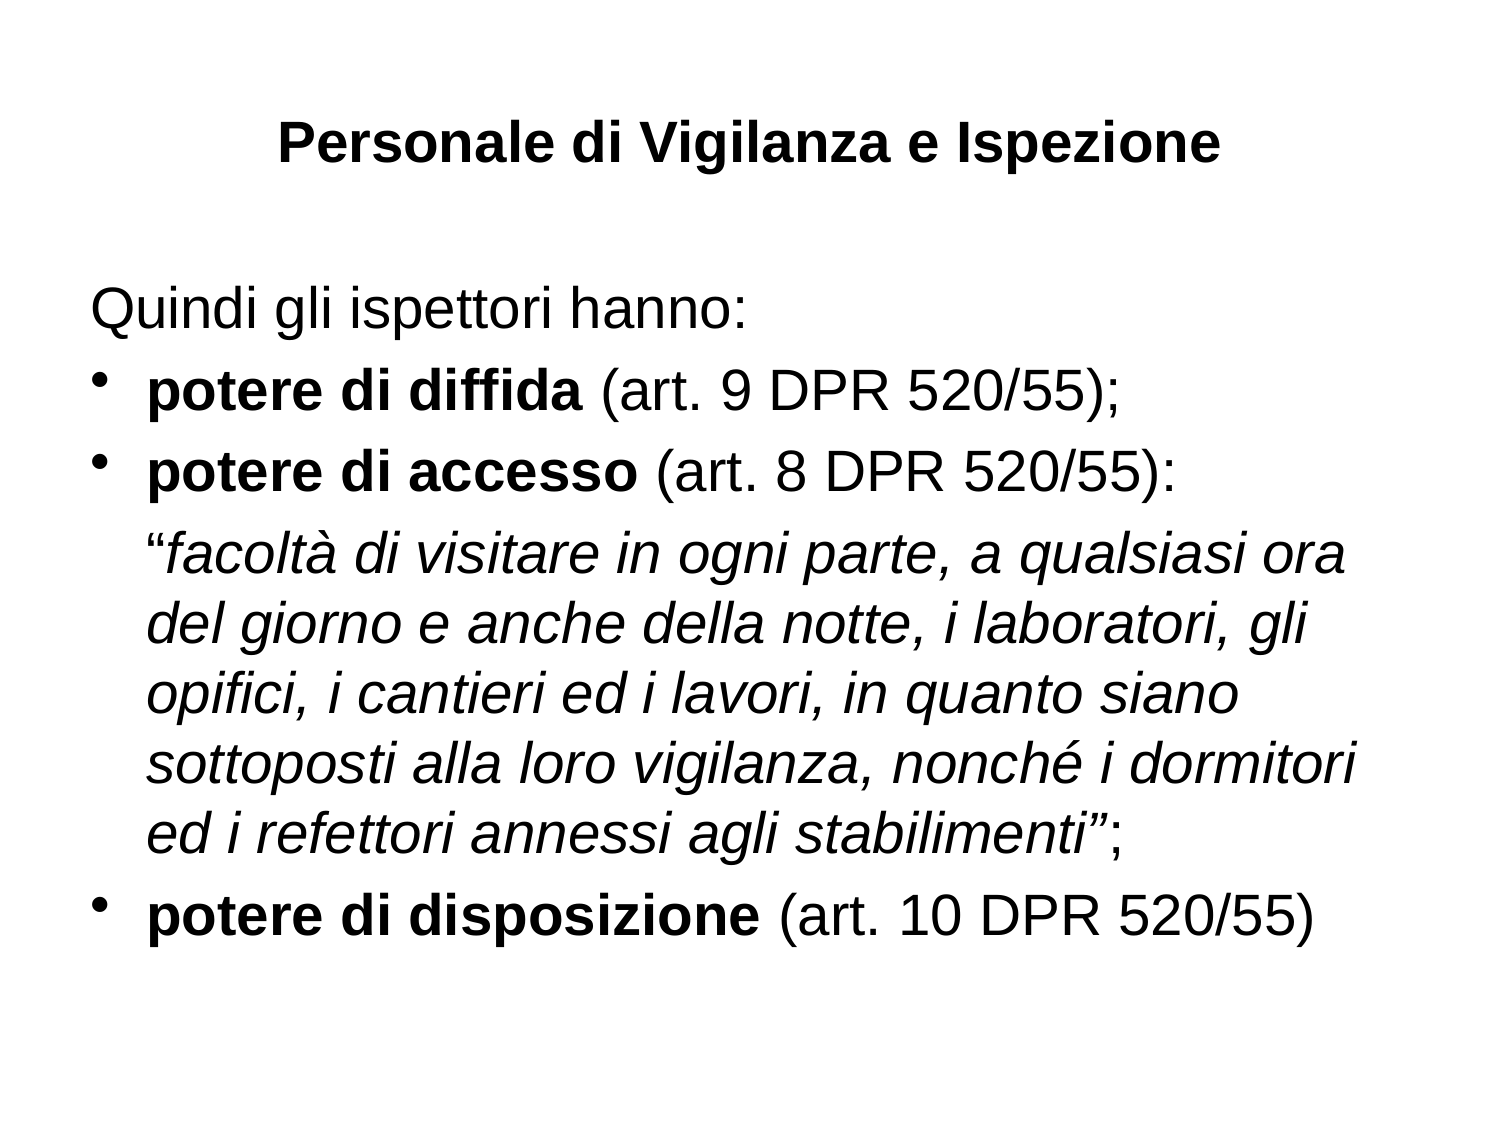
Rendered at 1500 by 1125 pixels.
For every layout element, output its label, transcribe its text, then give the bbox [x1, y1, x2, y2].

title Personale di Vigilanza e Ispezione [75, 45, 1425, 233]
list Quindi gli ispettori hanno: potere di diffida (art. 9 DPR 520/55); potere di accesso (art. 8 DPR 520/55): “facoltà di visitare in ogni parte, a qualsiasi ora del giorno e anche della notte, i laboratori, gli opifici, i cantieri ed i lavori, in quanto siano sottoposti alla loro vigilanza, nonché i dormitori ed i refettori annessi agli stabilimenti”; potere di disposizione (art. 10 DPR 520/55) [75, 262, 1425, 1005]
